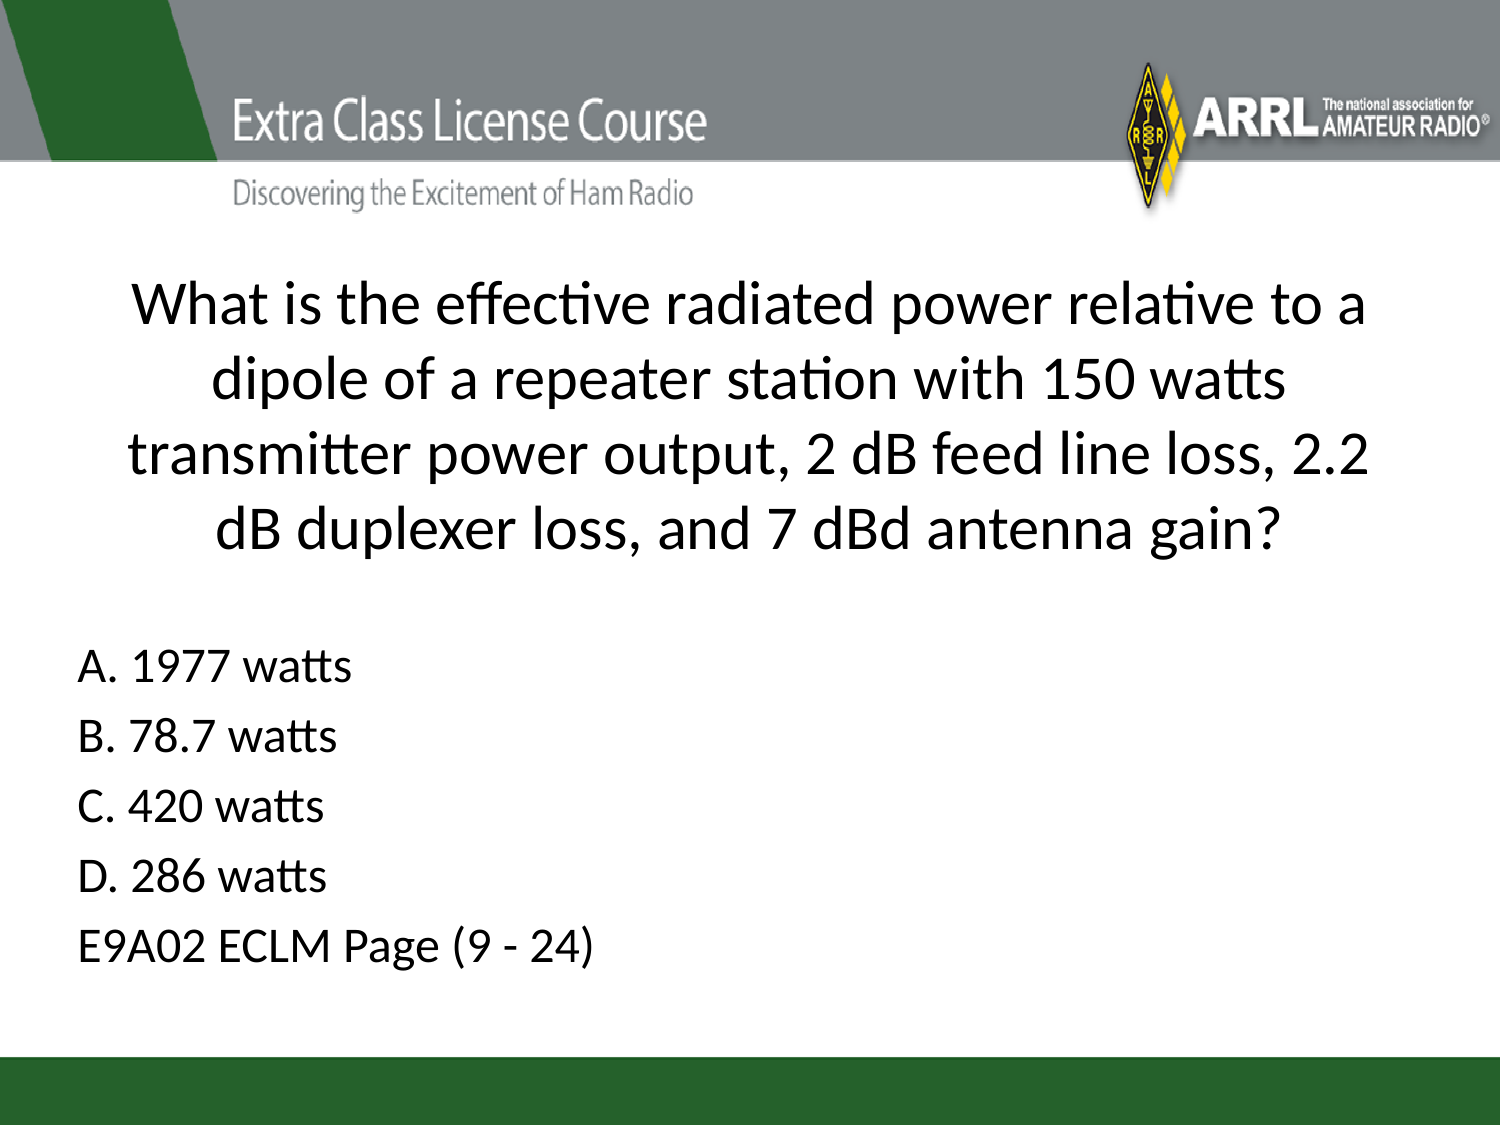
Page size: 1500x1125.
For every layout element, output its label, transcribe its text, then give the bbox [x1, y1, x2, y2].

title What is the effective radiated power relative to a dipole of a repeater station with 150 watts transmitter power output, 2 dB feed line loss, 2.2 dB duplexer loss, and 7 dBd antenna gain? [75, 254, 1425, 435]
picture [0, 0, 1500, 1125]
list A. 1977 watts B. 78.7 watts C. 420 watts D. 286 watts E9A02 ECLM Page (9 - 24) [62, 624, 1413, 988]
